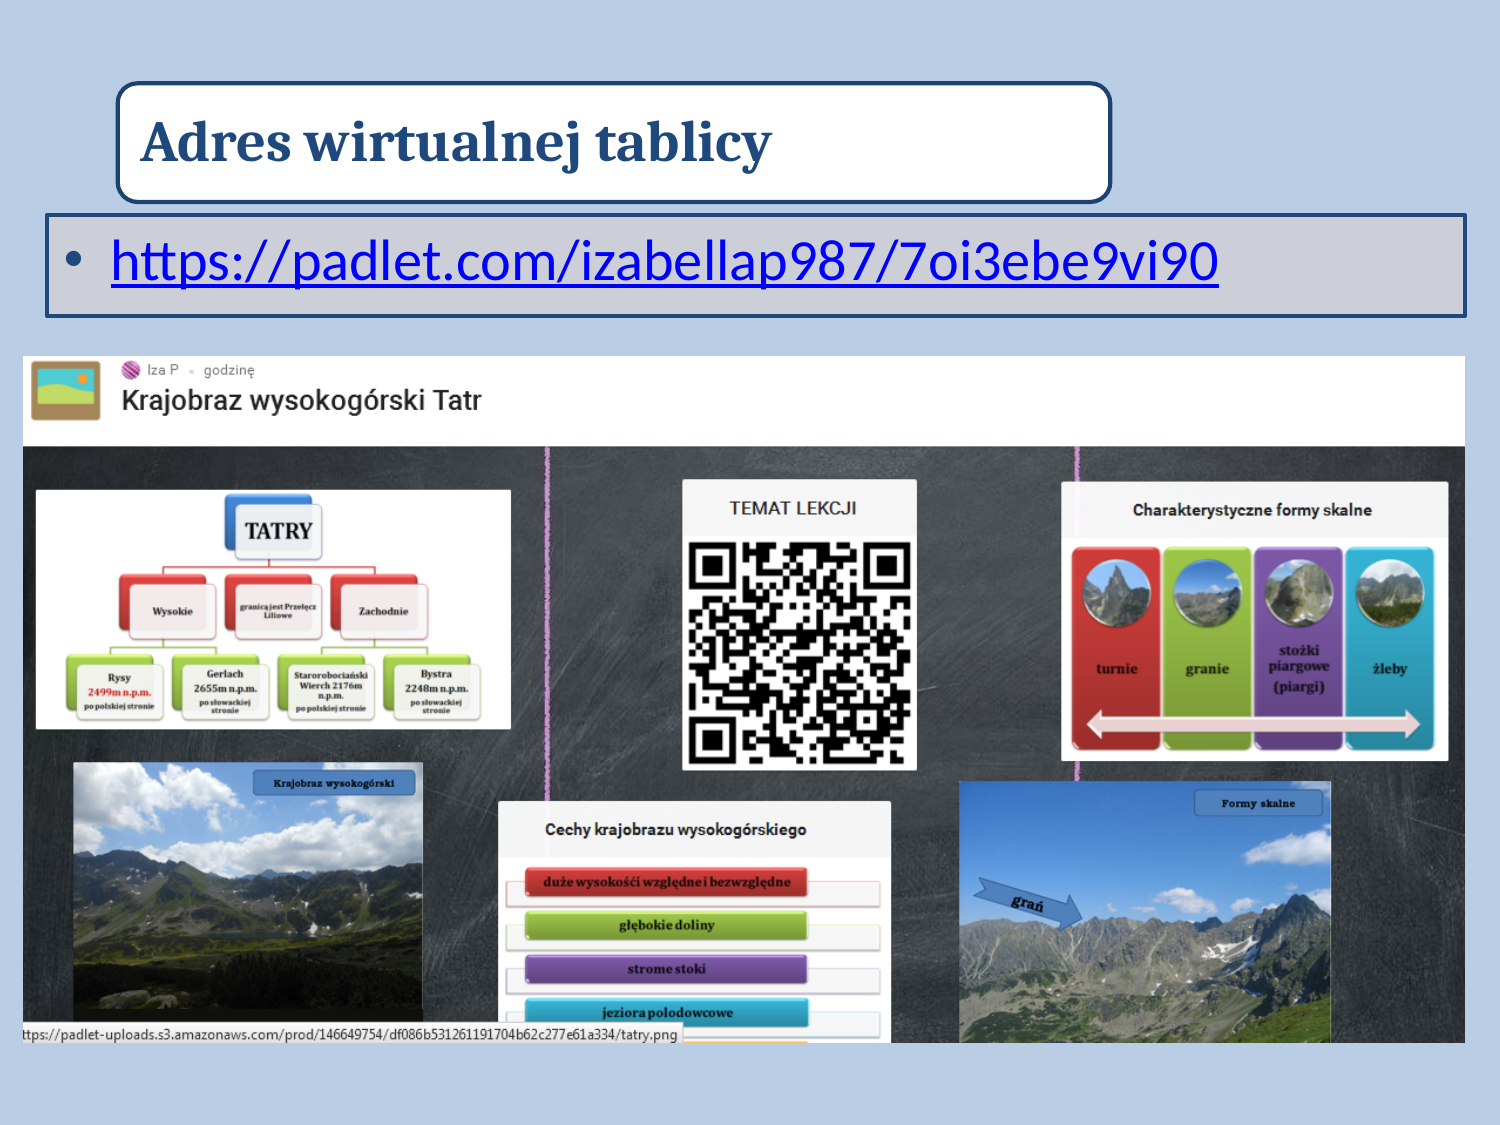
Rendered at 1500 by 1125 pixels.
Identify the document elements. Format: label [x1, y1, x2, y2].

picture [23, 356, 1466, 1044]
text_box [46, 70, 1466, 317]
